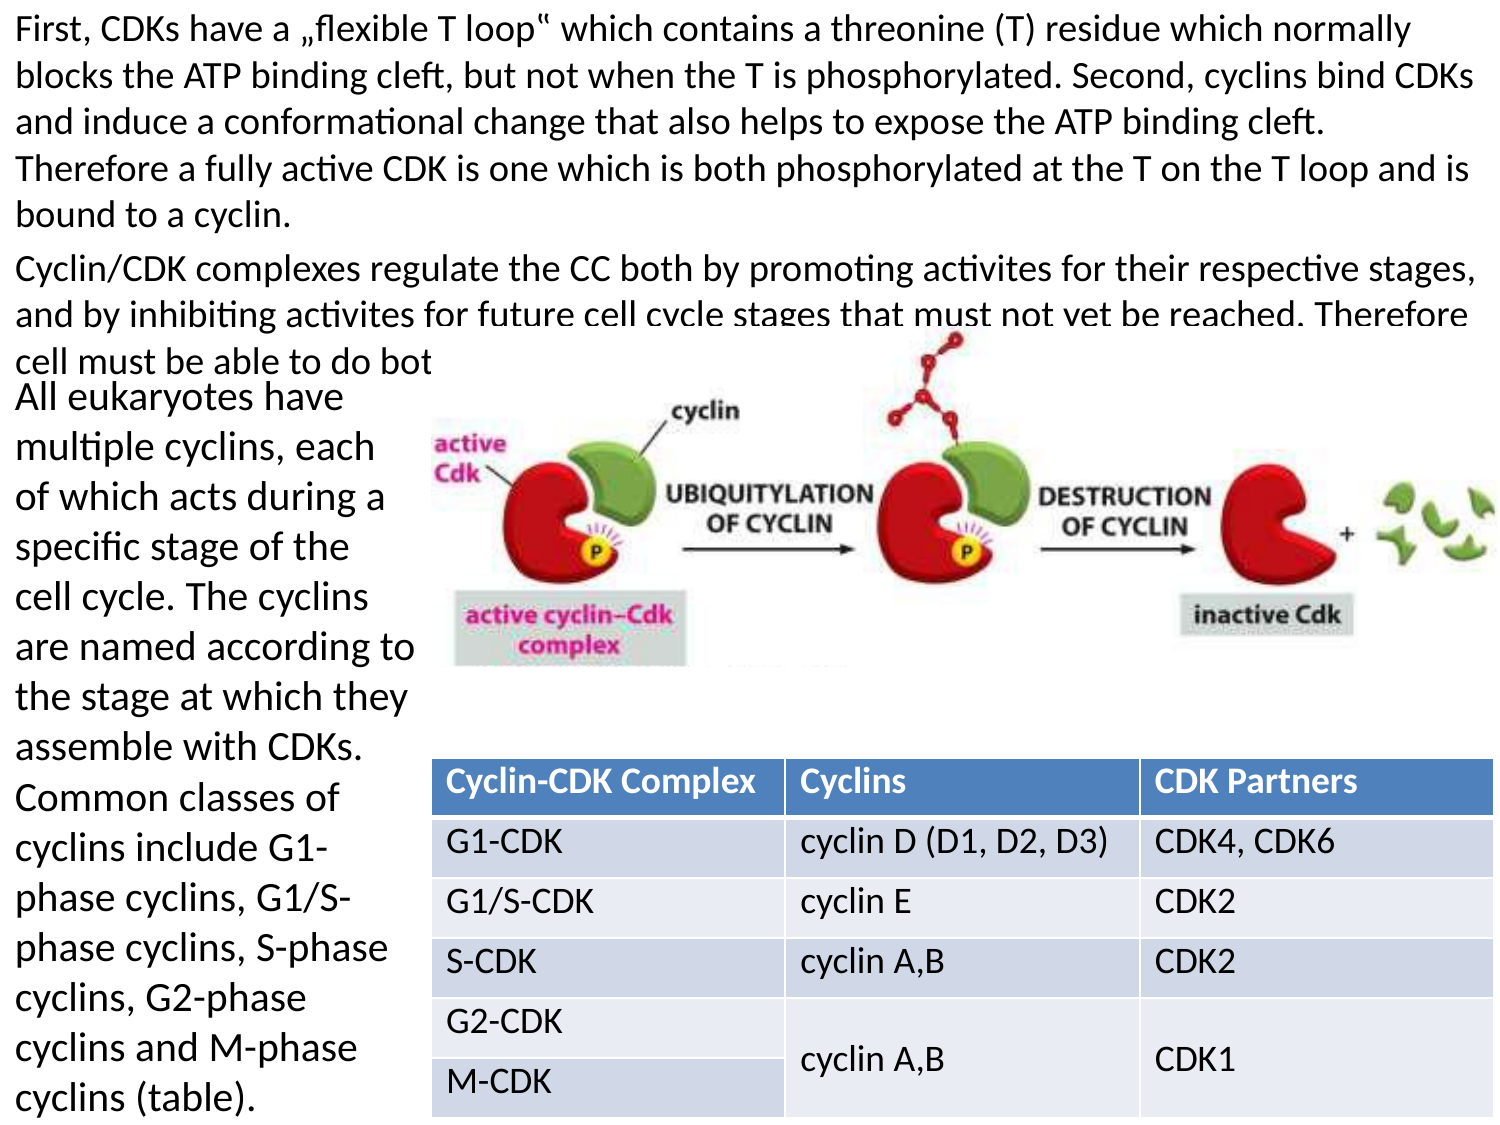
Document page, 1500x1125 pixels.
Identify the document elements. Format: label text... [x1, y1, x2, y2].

table_cell G1-CDK [432, 820, 784, 877]
table_cell cyclin A,B [786, 939, 1139, 997]
table_cell CDK2 [1141, 939, 1493, 997]
table_cell CDK4, CDK6 [1141, 820, 1493, 877]
text_box All eukaryotes have multiple cyclins, each of which acts during a specific stage of the cell cycle. The cyclins are named according to the stage at which they assemble with CDKs. Common classes of cyclins include G1-phase cyclins, G1/S-phase cyclins, S-phase cyclins, G2-phase cyclins and M-phase cyclins (table). [0, 361, 431, 1125]
table_cell M-CDK [432, 1059, 784, 1117]
table_cell CDK1 [1141, 999, 1493, 1117]
table_cell cyclin D (D1, D2, D3) [786, 820, 1139, 877]
table_header Cyclin-CDK Complex [432, 759, 784, 815]
table_cell S-CDK [432, 939, 784, 997]
table_cell G1/S-CDK [432, 879, 784, 937]
table_header CDK Partners [1141, 759, 1493, 815]
table_header Cyclins [786, 759, 1139, 815]
picture [430, 326, 1499, 667]
table_cell cyclin A,B [786, 999, 1139, 1117]
table_cell G2-CDK [432, 999, 784, 1057]
list First, CDKs have a „flexible T loop‟ which contains a threonine (T) residue which normally blocks the ATP binding cleft, but not when the T is phosphorylated. Second, cyclins bind CDKs and induce a conformational change that also helps to expose the ATP binding cleft. Therefore a fully active CDK is one which is both phosphorylated at the T on the T loop and is bound to a cyclin. Cyclin/CDK complexes regulate the CC both by promoting activites for their respective stages, and by inhibiting activites for future cell cycle stages that must not yet be reached. Therefore cell must be able to do both generate and degrade cyclins in order for the CC to proceed. [0, 0, 1500, 361]
table_cell CDK2 [1141, 879, 1493, 937]
table_cell cyclin E [786, 879, 1139, 937]
